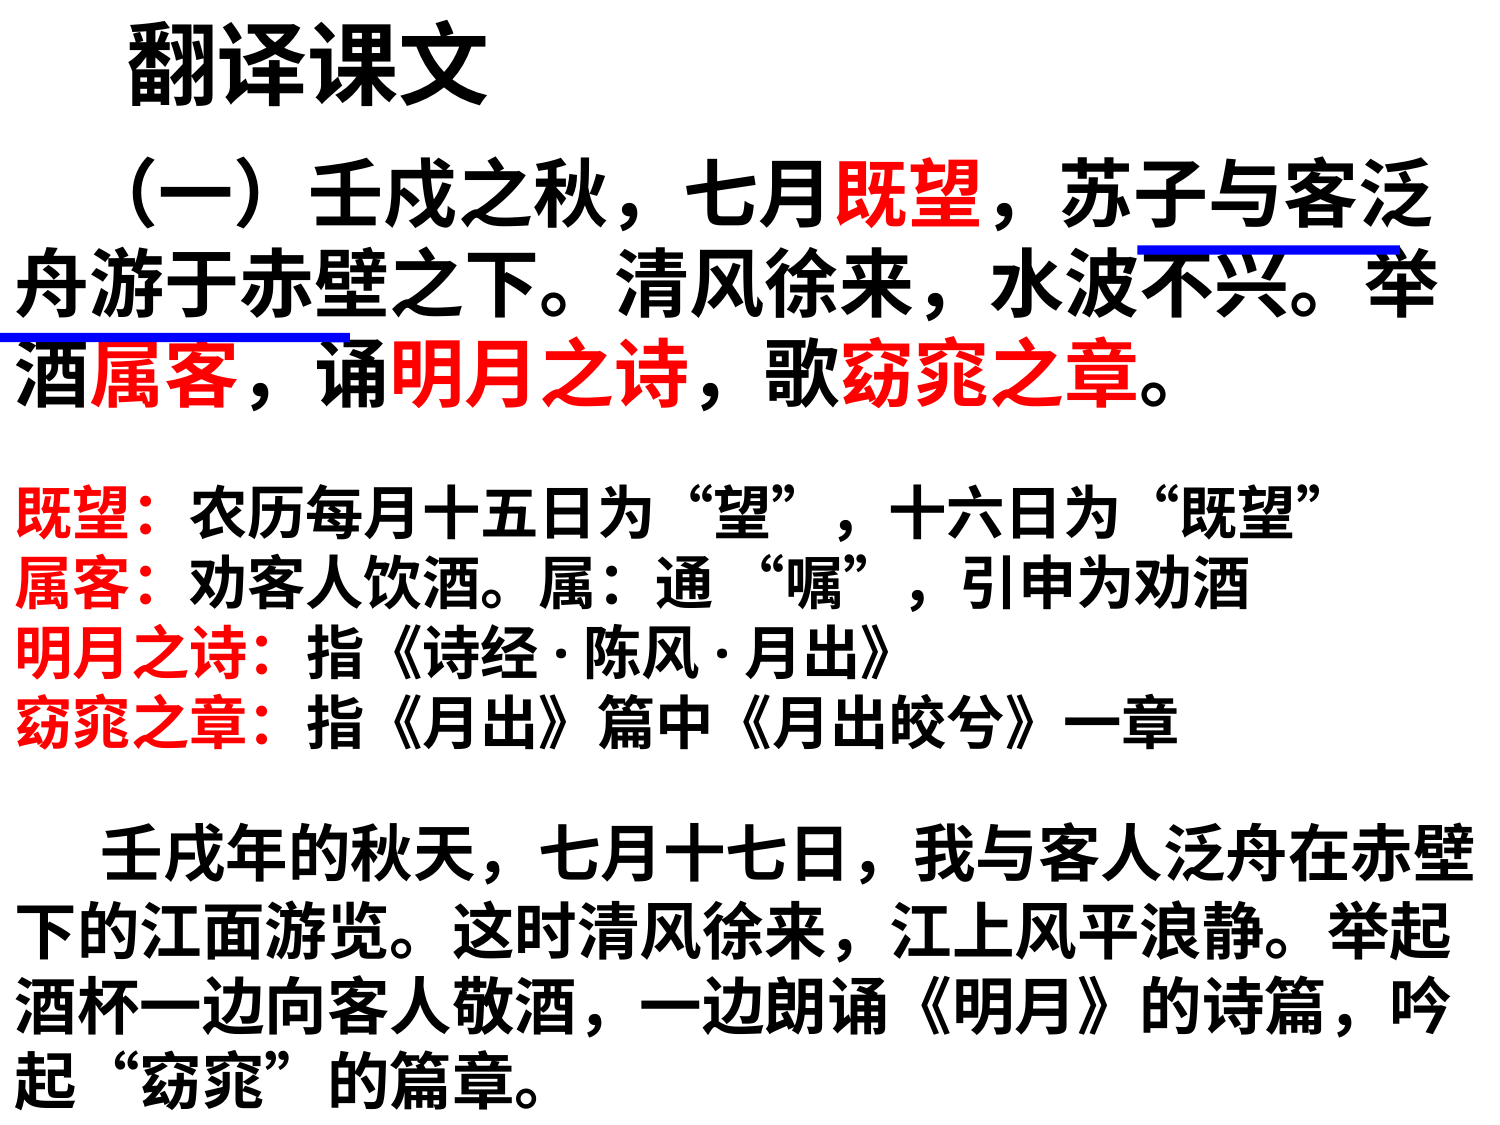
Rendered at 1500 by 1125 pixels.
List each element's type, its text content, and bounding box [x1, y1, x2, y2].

title 翻译课文 [0, 0, 617, 125]
text_box 壬戌年的秋天，七月十七日，我与客人泛舟在赤壁下的江面游览。这时清风徐来，江上风平浪静。举起酒杯一边向客人敬酒，一边朗诵《明月》的诗篇，吟起“窈窕”的篇章。 [0, 754, 1500, 1125]
text_box （一）壬戍之秋，七月既望，苏子与客泛舟游于赤壁之下。清风徐来，水波不兴。举酒属客，诵明月之诗，歌窈窕之章。 既望：农历每月十五日为“望”，十六日为“既望” 属客：劝客人饮酒。属：通 “嘱”，引申为劝酒 明月之诗：指《诗经·陈风·月出》 窈窕之章：指《月出》篇中《月出皎兮》一章 [0, 139, 1500, 754]
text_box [0, 249, 1401, 338]
